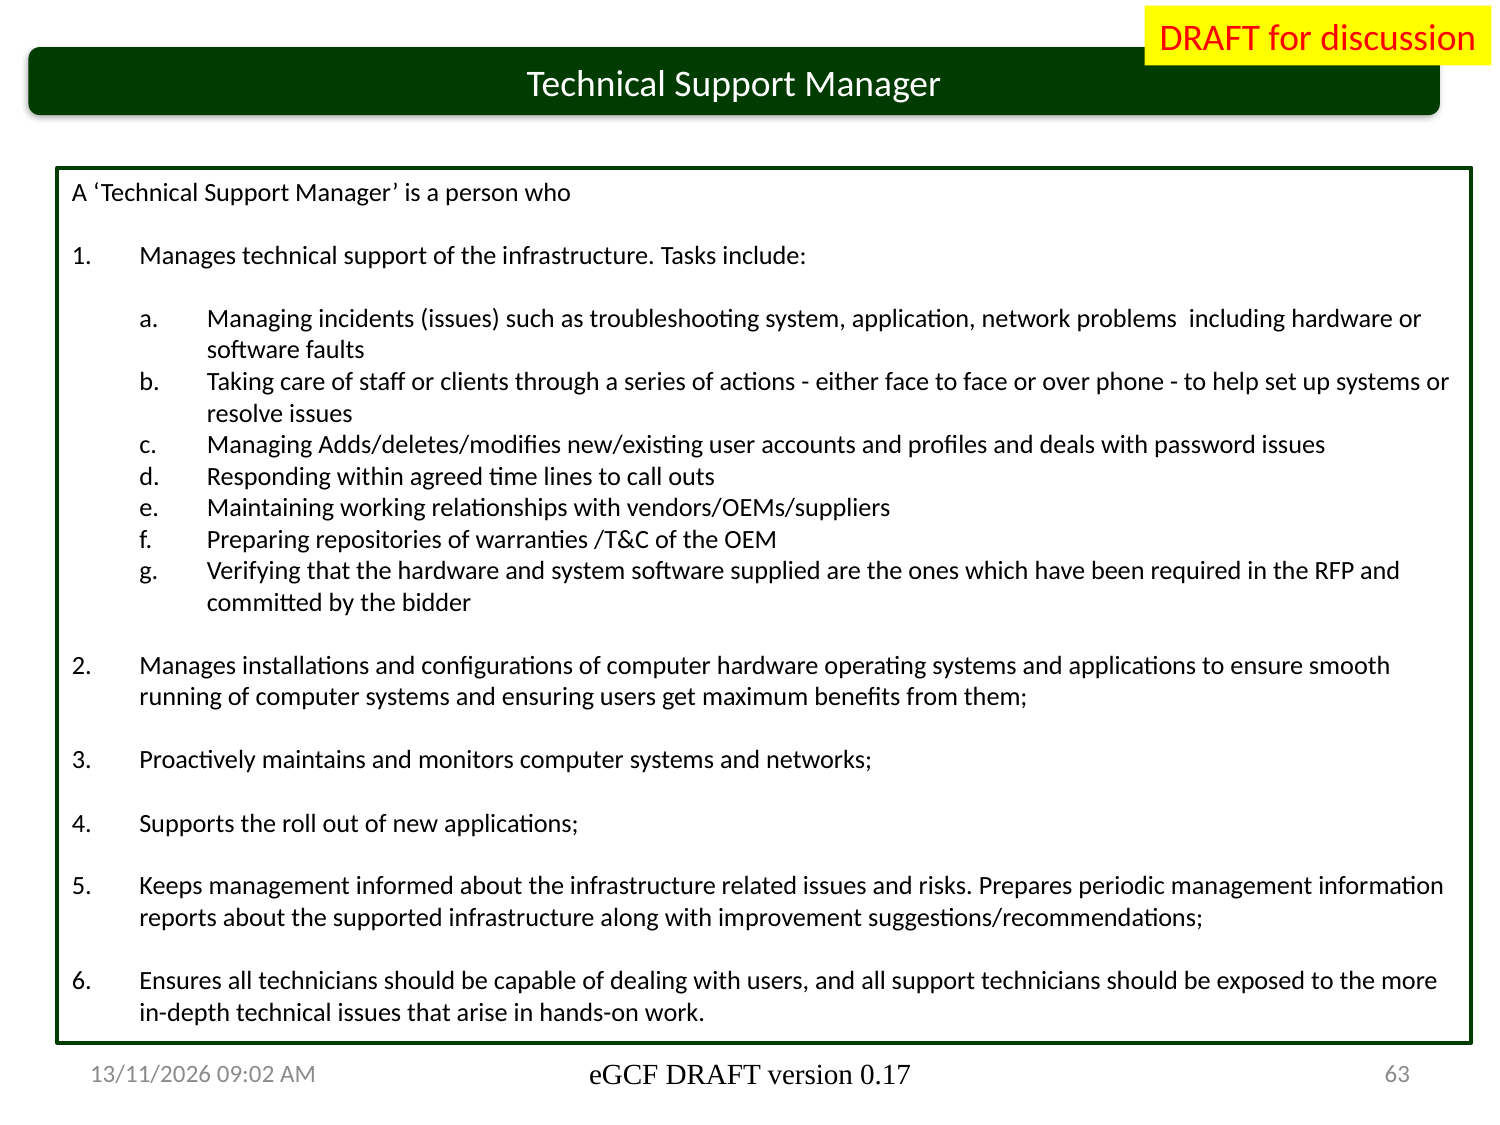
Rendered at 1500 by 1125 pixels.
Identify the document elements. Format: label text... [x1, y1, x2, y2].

text_box DRAFT for discussion [1144, 5, 1492, 66]
slide_number 63 [1074, 1042, 1425, 1103]
text_box A ‘Technical Support Manager’ is a person who Manages technical support of the infrastructure. Tasks include: Managing incidents (issues) such as troubleshooting system, application, network problems including hardware or software faults Taking care of staff or clients through a series of actions - either face to face or over phone - to help set up systems or resolve issues Managing Adds/deletes/modifies new/existing user accounts and profiles and deals with password issues Responding within agreed time lines to call outs Maintaining working relationships with vendors/OEMs/suppliers Preparing repositories of warranties /T&C of the OEM Verifying that the hardware and system software supplied are the ones which have been required in the RFP and committed by the bidder Manages installations and configurations of computer hardware operating systems and applications to ensure smooth running of computer systems and ensuring users get maximum benefits from them; Proactively maintains and monitors computer systems and networks; Supports the roll out of new applications; Keeps management informed about the infrastructure related issues and risks. Prepares periodic management information reports about the supported infrastructure along with improvement suggestions/recommendations; Ensures all technicians should be capable of dealing with users, and all support technicians should be exposed to the more in-depth technical issues that arise in hands-on work. [55, 166, 1473, 1045]
footer eGCF DRAFT version 0.17 [512, 1042, 988, 1103]
text_box Technical Support Manager [27, 46, 1441, 116]
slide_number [75, 1042, 425, 1103]
